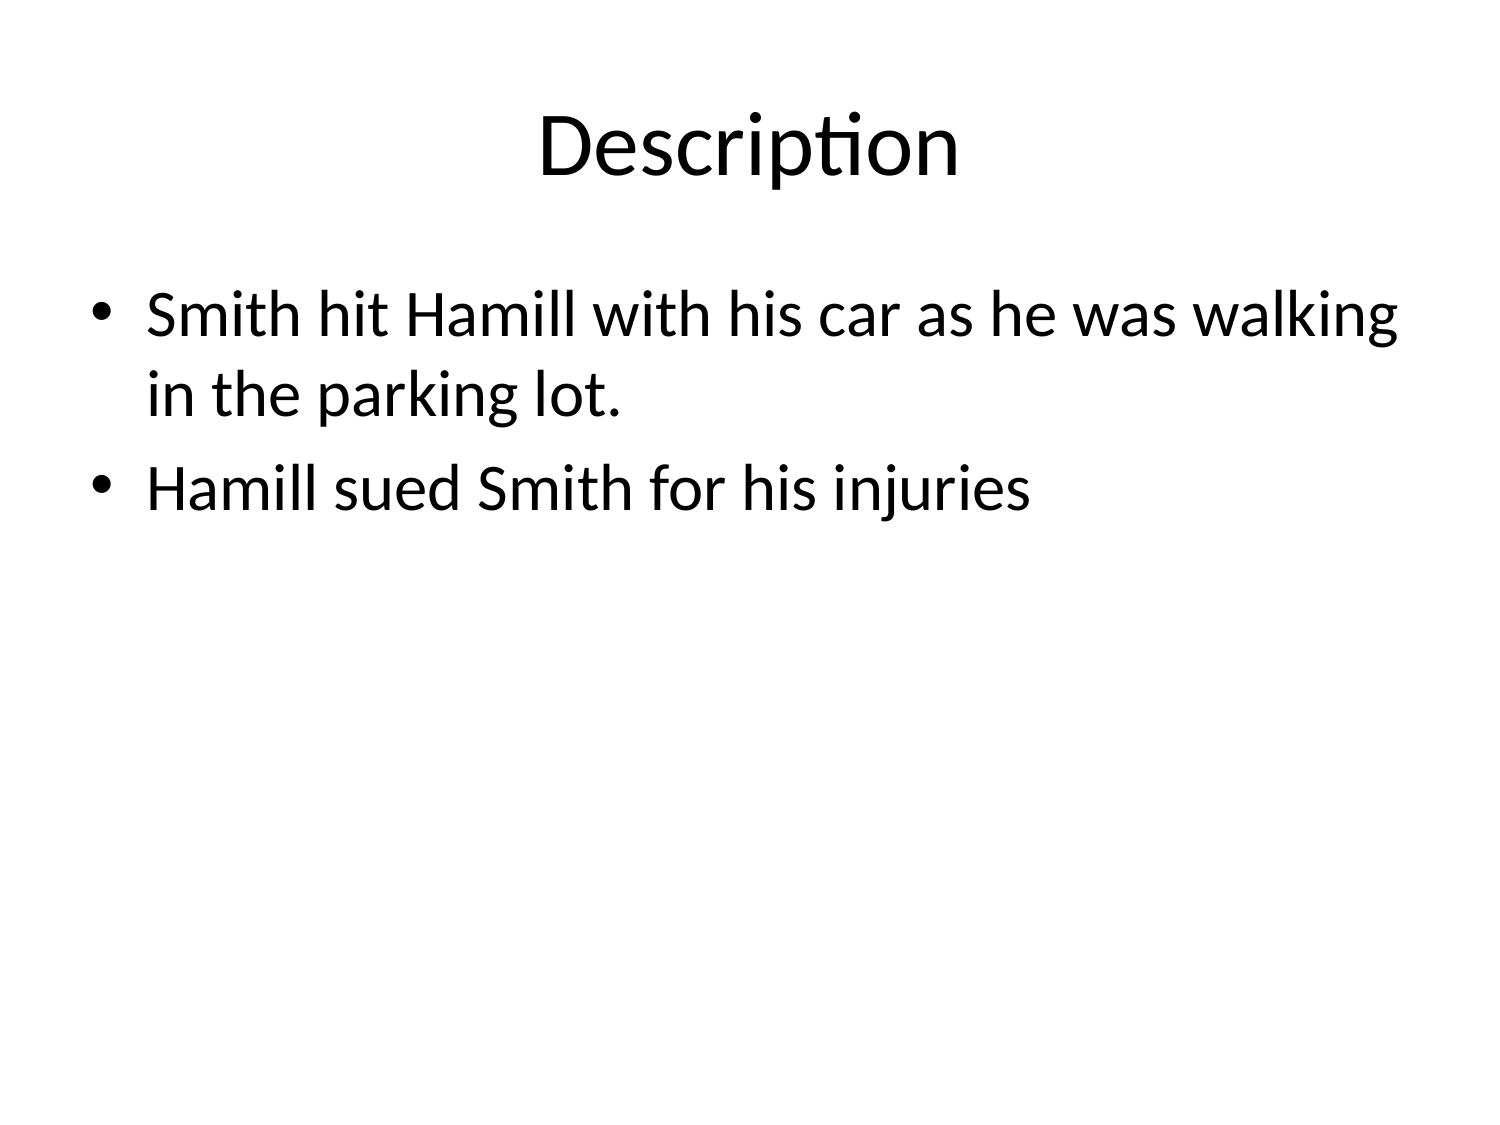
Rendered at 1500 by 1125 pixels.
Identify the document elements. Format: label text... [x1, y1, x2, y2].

title Description [75, 45, 1425, 233]
list Smith hit Hamill with his car as he was walking in the parking lot. Hamill sued Smith for his injuries [75, 262, 1425, 1005]
